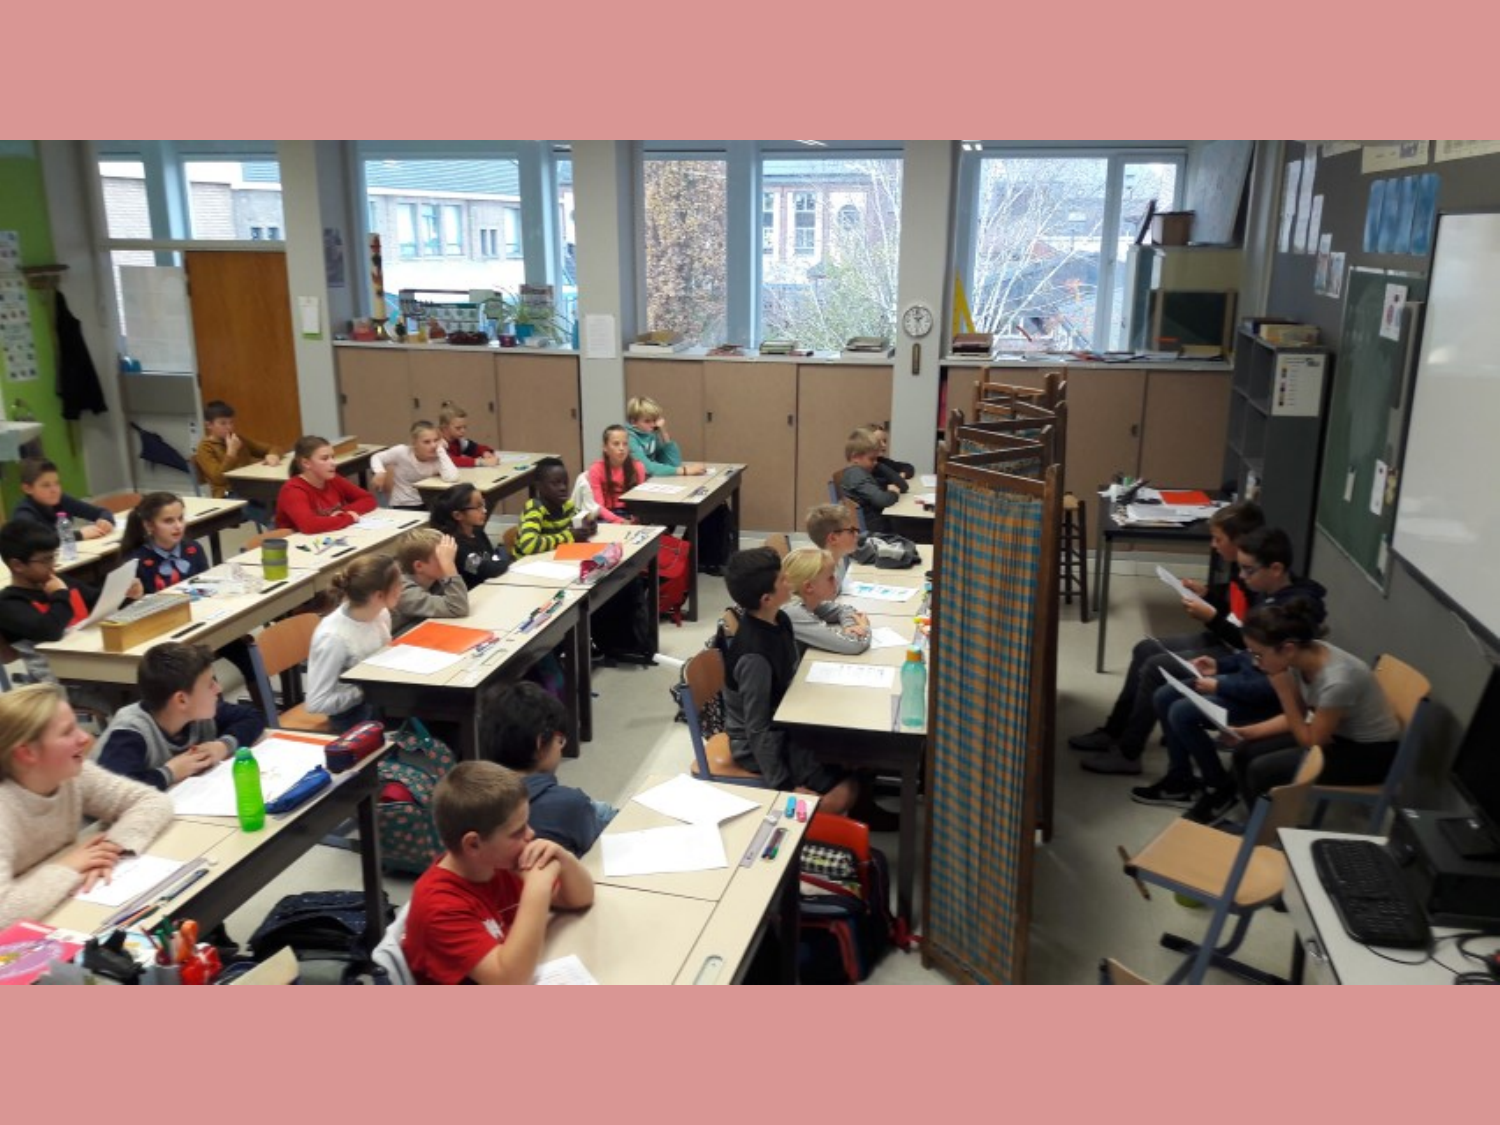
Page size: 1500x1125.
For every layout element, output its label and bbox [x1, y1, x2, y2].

picture [0, 140, 1500, 985]
